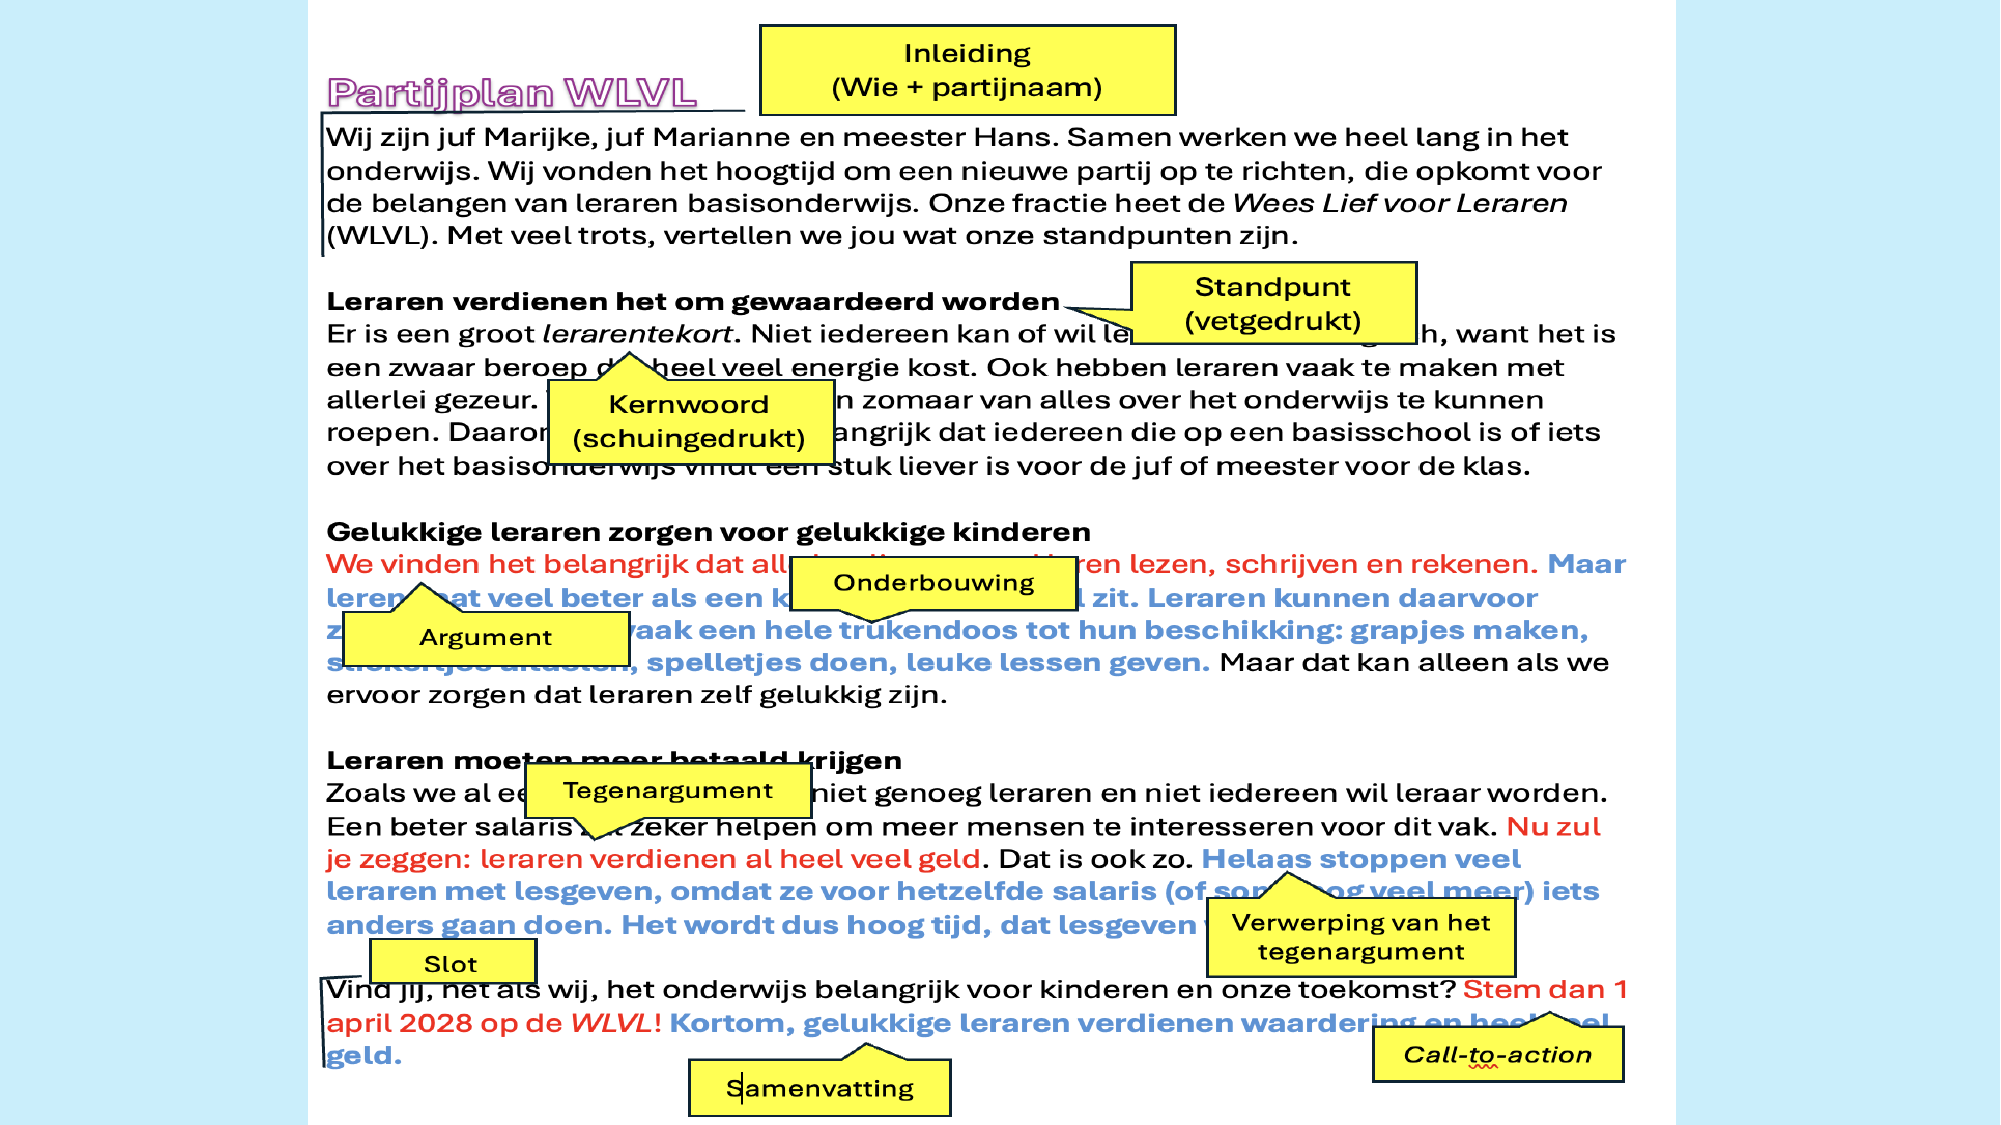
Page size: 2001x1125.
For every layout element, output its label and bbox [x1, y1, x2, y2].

picture [308, 0, 1677, 1125]
